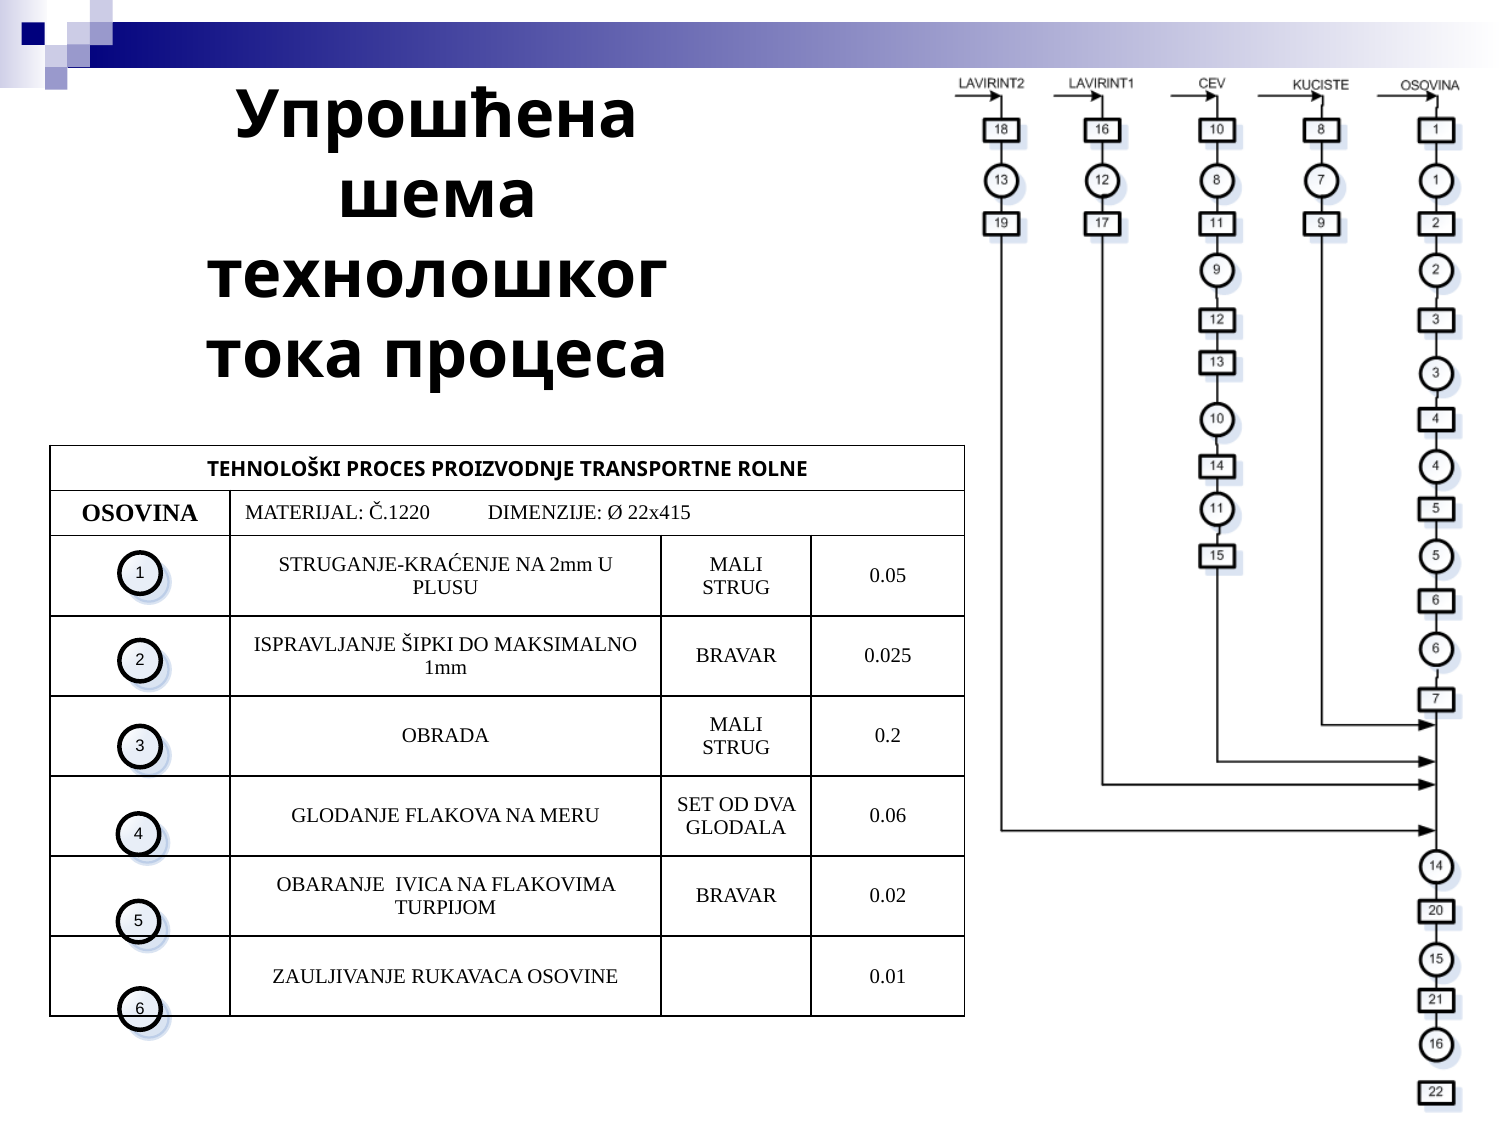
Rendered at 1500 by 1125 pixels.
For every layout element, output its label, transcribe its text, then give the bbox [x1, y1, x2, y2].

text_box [110, 806, 176, 871]
table_cell MALI STRUG [662, 536, 810, 615]
table_cell ZAULJIVANJE RUKAVACA OSOVINE [231, 937, 660, 1015]
table_cell SET OD DVA GLODALA [662, 777, 810, 855]
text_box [112, 632, 177, 698]
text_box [112, 718, 177, 784]
table_cell [51, 777, 229, 855]
table_cell 0.02 [812, 857, 949, 935]
table_cell STRUGANJE-KRAĆENJE NA 2mm U PLUSU [231, 536, 660, 615]
title Упрошћена шема технолошког тока процеса [124, 62, 751, 401]
table_cell MATERIJAL: Č.1220 DIMENZIJE: Ø 22x415 [231, 491, 949, 535]
table_cell [51, 857, 229, 935]
table_header TEHNOLOŠKI PROCES PROIZVODNJE TRANSPORTNE ROLNE [51, 446, 949, 490]
table_cell [51, 937, 229, 1015]
table_cell OBARANJE IVICA NA FLAKOVIMA TURPIJOM [231, 857, 660, 935]
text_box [112, 981, 177, 1046]
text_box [112, 545, 177, 610]
table_cell 0.025 [812, 617, 949, 695]
table_cell 0.05 [812, 536, 949, 615]
table_cell [51, 536, 229, 615]
table_cell 0.06 [812, 777, 949, 855]
table_cell [662, 937, 810, 1015]
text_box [110, 893, 176, 959]
table_cell OBRADA [231, 697, 660, 775]
table_cell [51, 617, 229, 695]
table_cell [51, 697, 229, 775]
picture [954, 74, 1463, 1113]
table_cell OSOVINA [51, 491, 229, 535]
table_cell BRAVAR [662, 857, 810, 935]
table_cell 0.2 [812, 697, 949, 775]
table_cell BRAVAR [662, 617, 810, 695]
table_cell MALI STRUG [662, 697, 810, 775]
table_cell GLODANJE FLAKOVA NA MERU [231, 777, 660, 855]
table_cell 0.01 [812, 937, 949, 1015]
table_cell ISPRAVLJANJE ŠIPKI DO MAKSIMALNO 1mm [231, 617, 660, 695]
